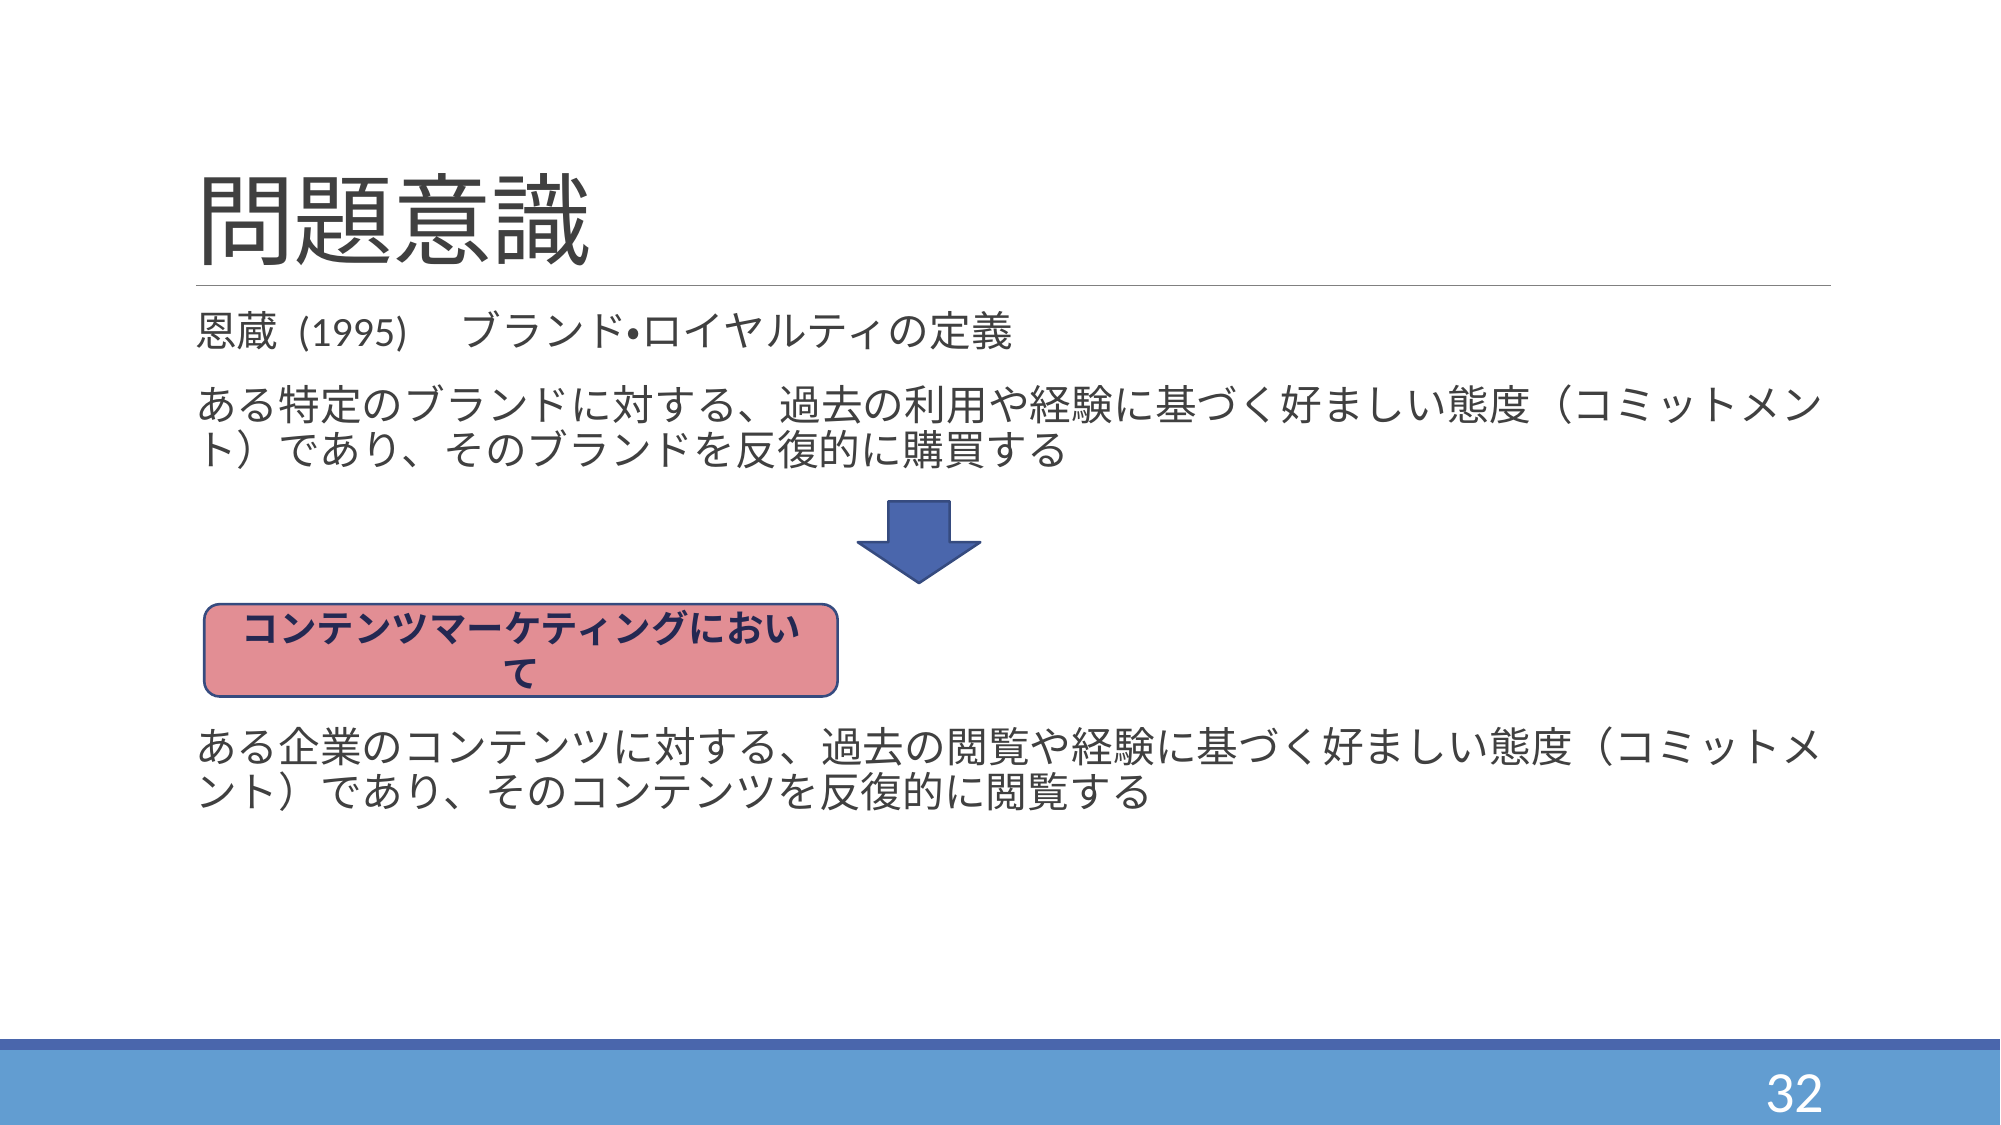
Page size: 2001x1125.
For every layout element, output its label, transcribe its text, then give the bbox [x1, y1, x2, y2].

text_box [856, 500, 982, 585]
title 問題意識 [180, 47, 1830, 285]
slide_number 32 [1624, 1059, 1840, 1120]
list 恩蔵 (1995) ブランド・ロイヤルティの定義 ある特定のブランドに対する、過去の利用や経験に基づく好ましい態度（コミットメント）であり、そのブランドを反復的に購買する ある企業のコンテンツに対する、過去の閲覧や経験に基づく好ましい態度（コミットメント）であり、そのコンテンツを反復的に閲覧する [180, 302, 1830, 963]
text_box コンテンツマーケティングにおいて [202, 602, 839, 698]
